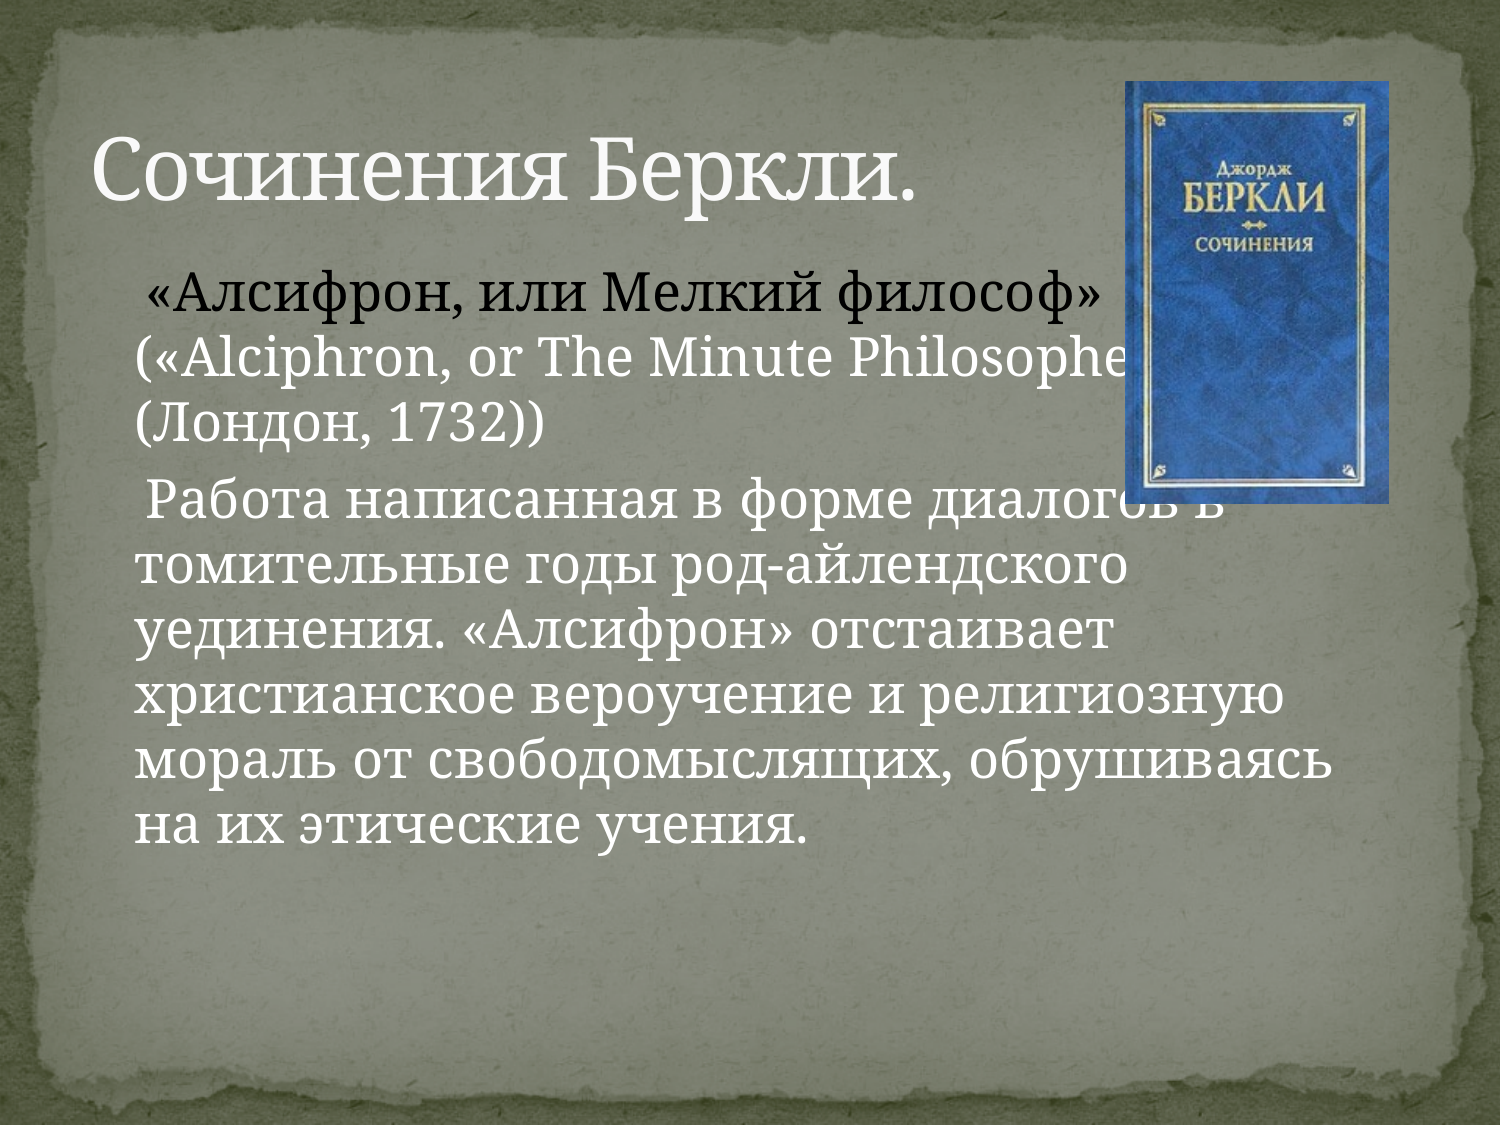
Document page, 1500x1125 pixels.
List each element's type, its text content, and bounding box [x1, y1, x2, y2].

title Сочинения Беркли. [74, 24, 1425, 225]
picture [1125, 81, 1389, 504]
list «Алсифрон, или Мелкий философ» («Alciphron, or The Minute Philosopher» (Лондон, 1732)) Работа написанная в форме диалогов в томительные годы род-айлендского уединения. «Алсифрон» отстаивает христианское вероучение и религиозную мораль от свободомыслящих, обрушиваясь на их этические учения. [75, 249, 1425, 1000]
